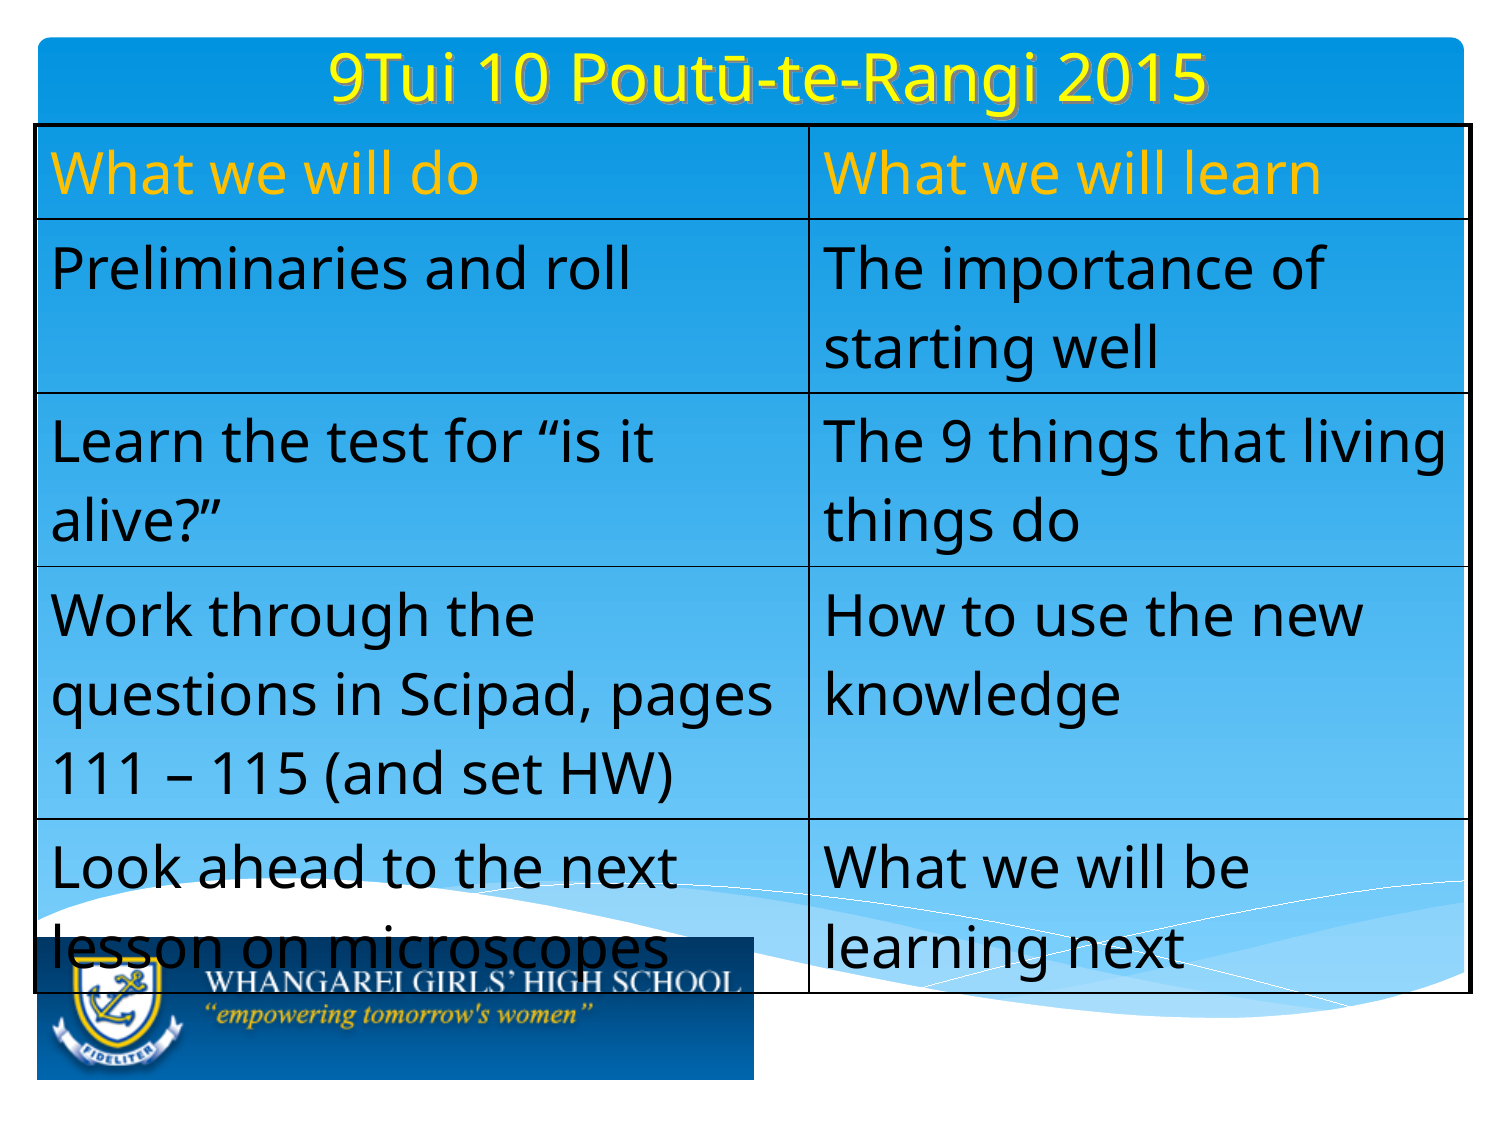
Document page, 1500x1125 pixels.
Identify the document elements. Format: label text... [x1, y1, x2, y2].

table_cell Preliminaries and roll [37, 220, 808, 392]
table_cell Work through the questions in Scipad, pages 111 – 115 (and set HW) [37, 567, 808, 818]
picture [37, 937, 754, 1080]
table_cell The importance of starting well [810, 220, 1468, 392]
table_cell Look ahead to the next lesson on microscopes [37, 820, 808, 992]
table_cell Learn the test for “is it alive?” [37, 394, 808, 566]
table_cell What we will be learning next [810, 820, 1468, 992]
table_header What we will do [37, 127, 808, 218]
table_cell How to use the new knowledge [810, 567, 1468, 818]
table_header What we will learn [810, 127, 1468, 218]
text_box 9Tui 10 Poutū-te-Rangi 2015 [162, 24, 1375, 123]
table_cell The 9 things that living things do [810, 394, 1468, 566]
